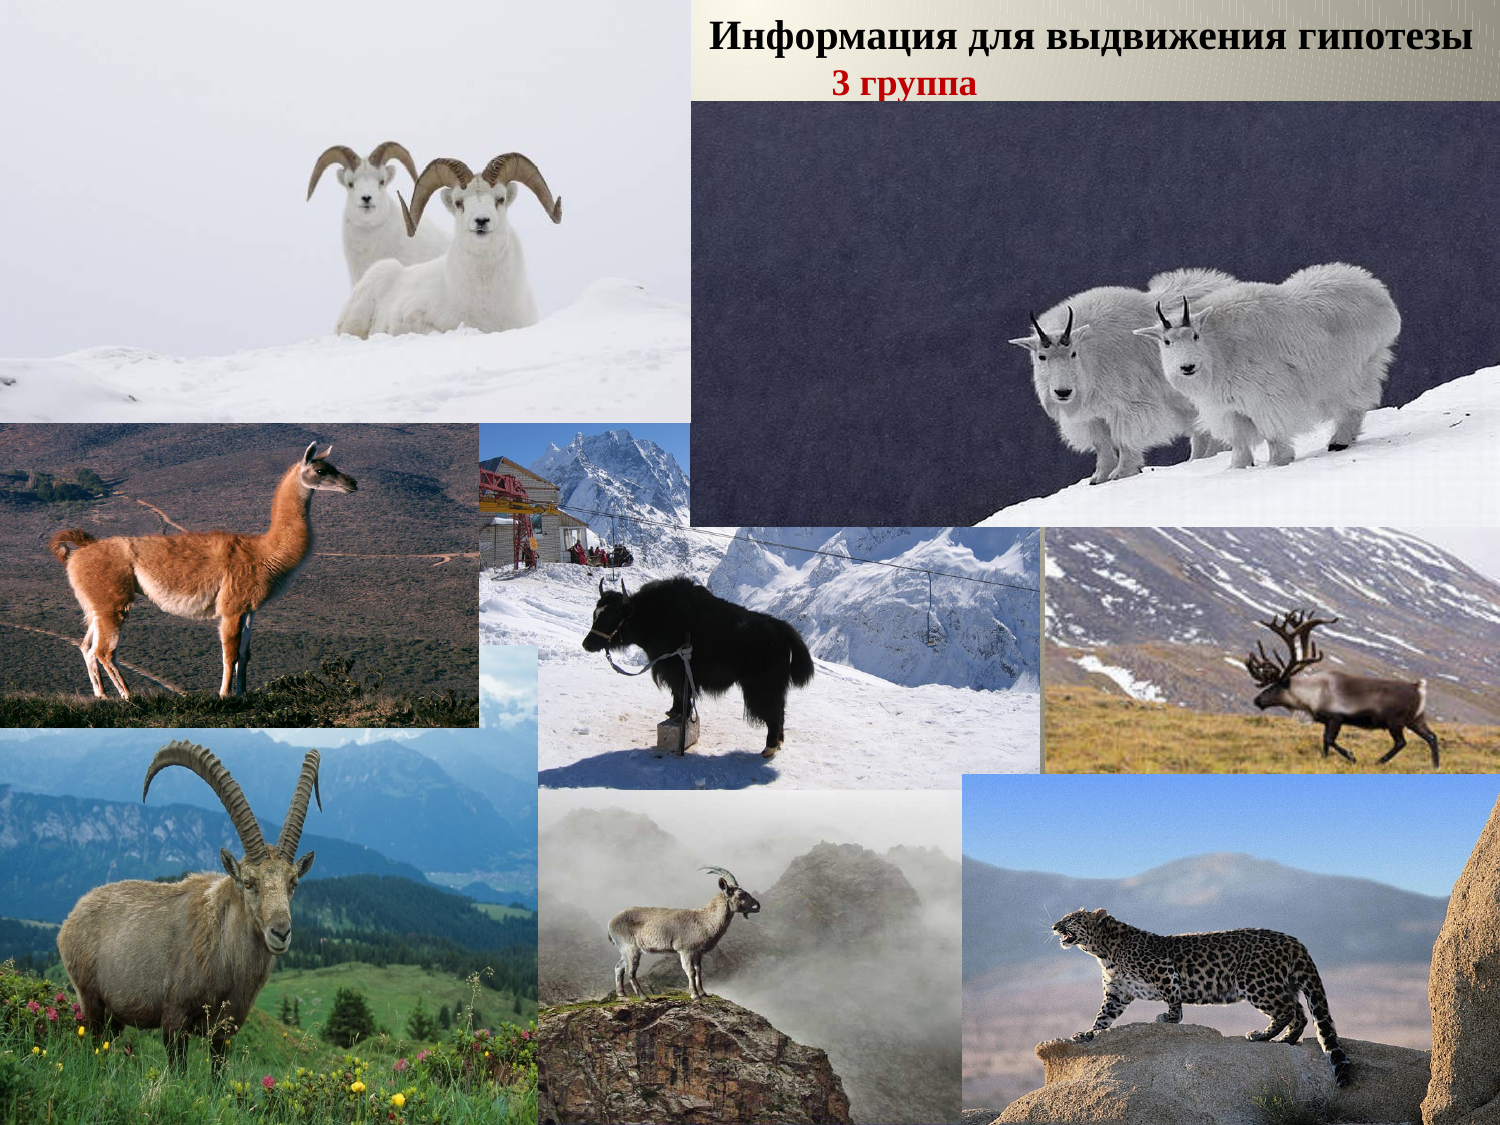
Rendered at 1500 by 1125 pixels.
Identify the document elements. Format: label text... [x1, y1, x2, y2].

picture [0, 0, 1500, 1125]
text_box Информация для выдвижения гипотезы 3 группа [692, 0, 1500, 101]
